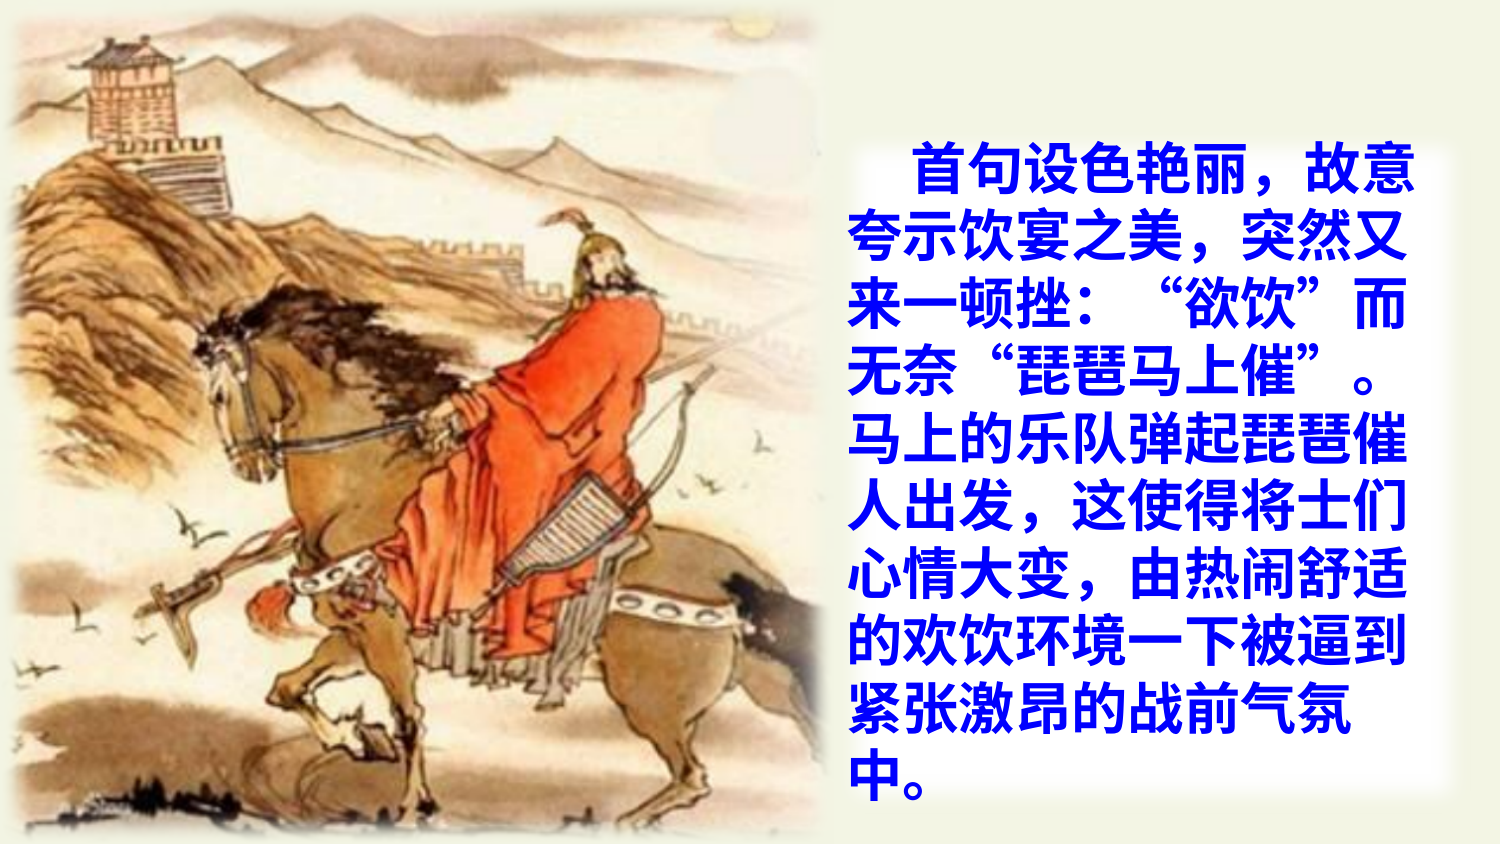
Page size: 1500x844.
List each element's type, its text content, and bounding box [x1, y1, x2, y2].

text_box 首句设色艳丽，故意夸示饮宴之美，突然又来一顿挫：“欲饮”而无奈“琵琶马上催”。马上的乐队弹起琵琶催人出发，这使得将士们心情大变，由热闹舒适的欢饮环境一下被逼到紧张激昂的战前气氛中。 [866, 158, 1443, 785]
picture [0, 0, 1500, 844]
